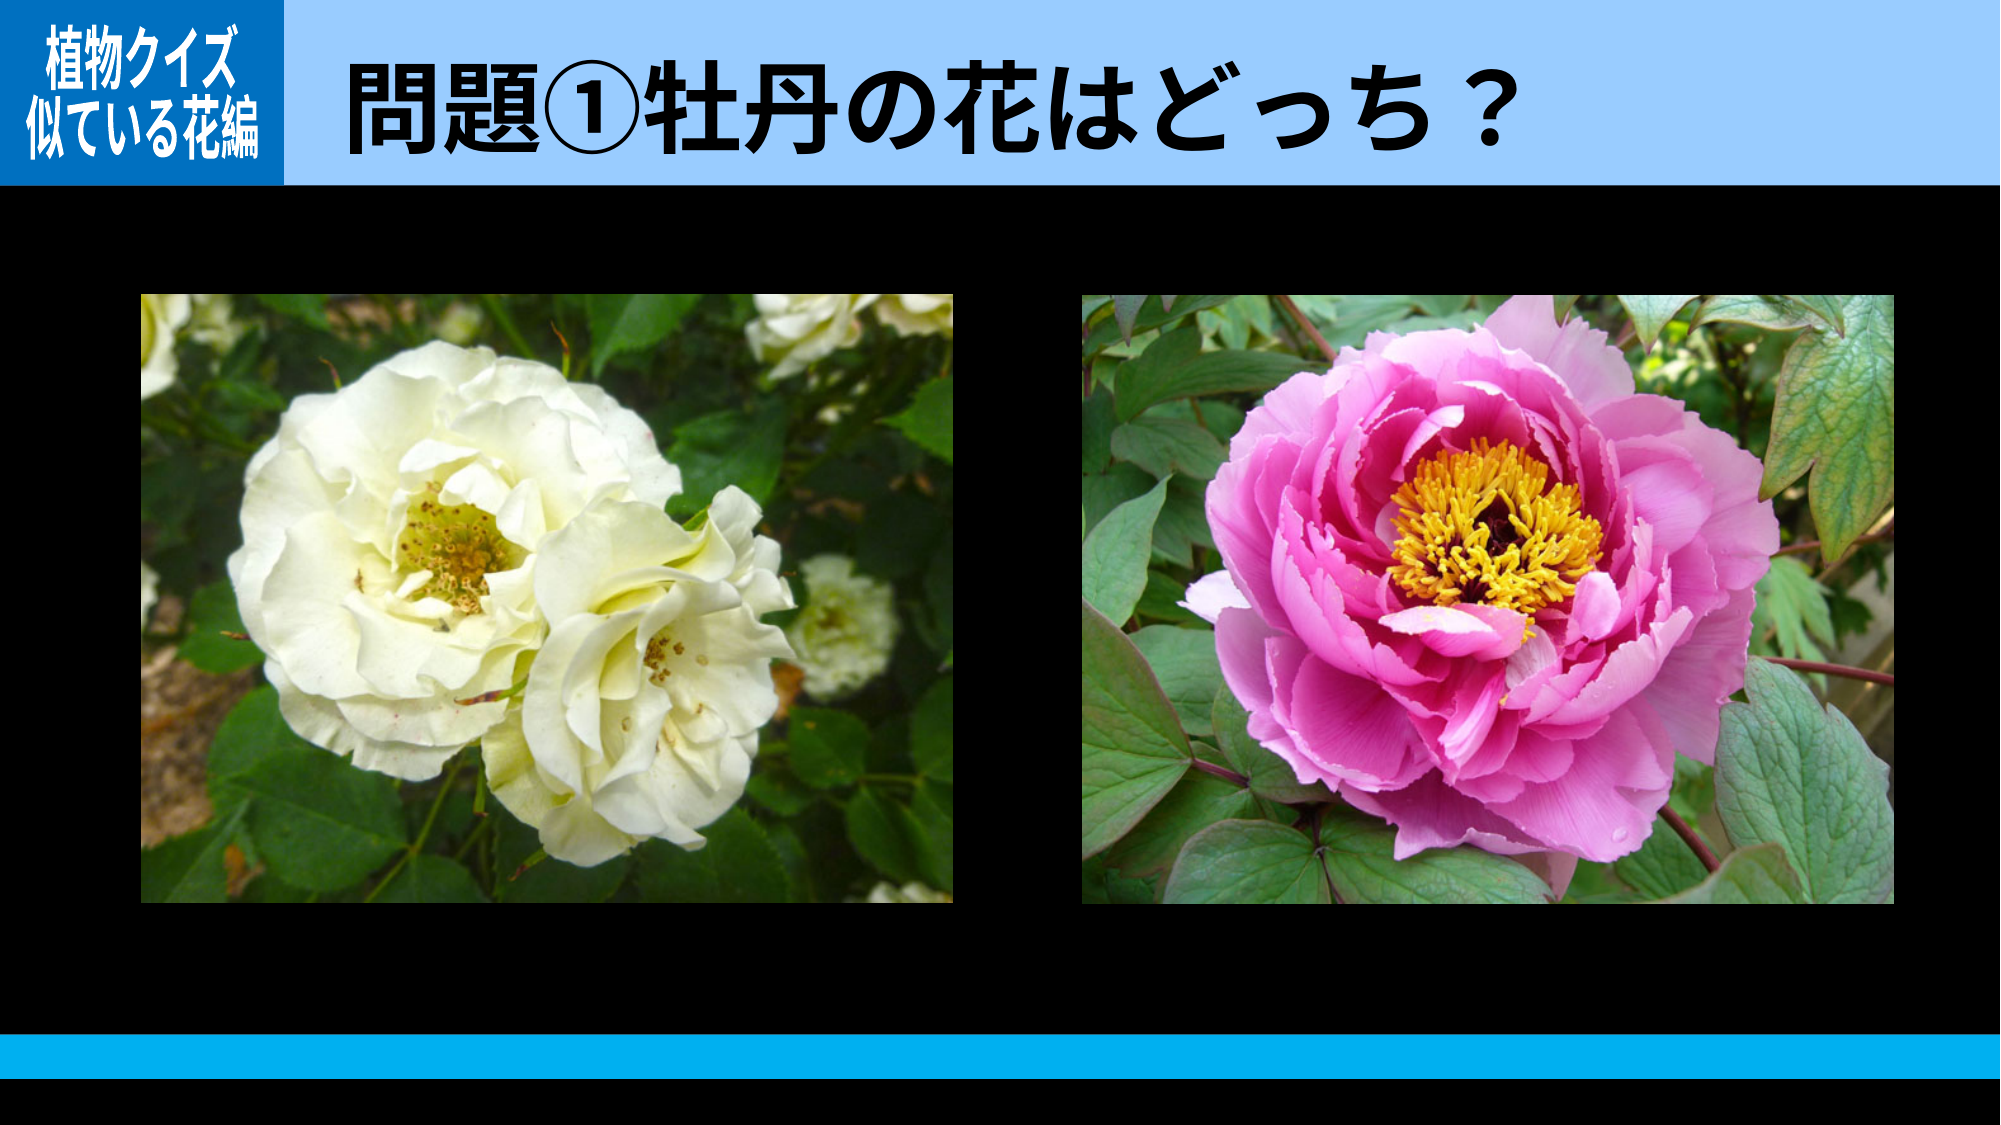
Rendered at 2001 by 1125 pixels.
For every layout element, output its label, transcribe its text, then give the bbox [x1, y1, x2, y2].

picture [141, 294, 953, 903]
text_box [0, 1034, 2000, 1079]
picture [1082, 295, 1894, 904]
text_box 問題①牡丹の花はどっち？ [327, 38, 1558, 173]
